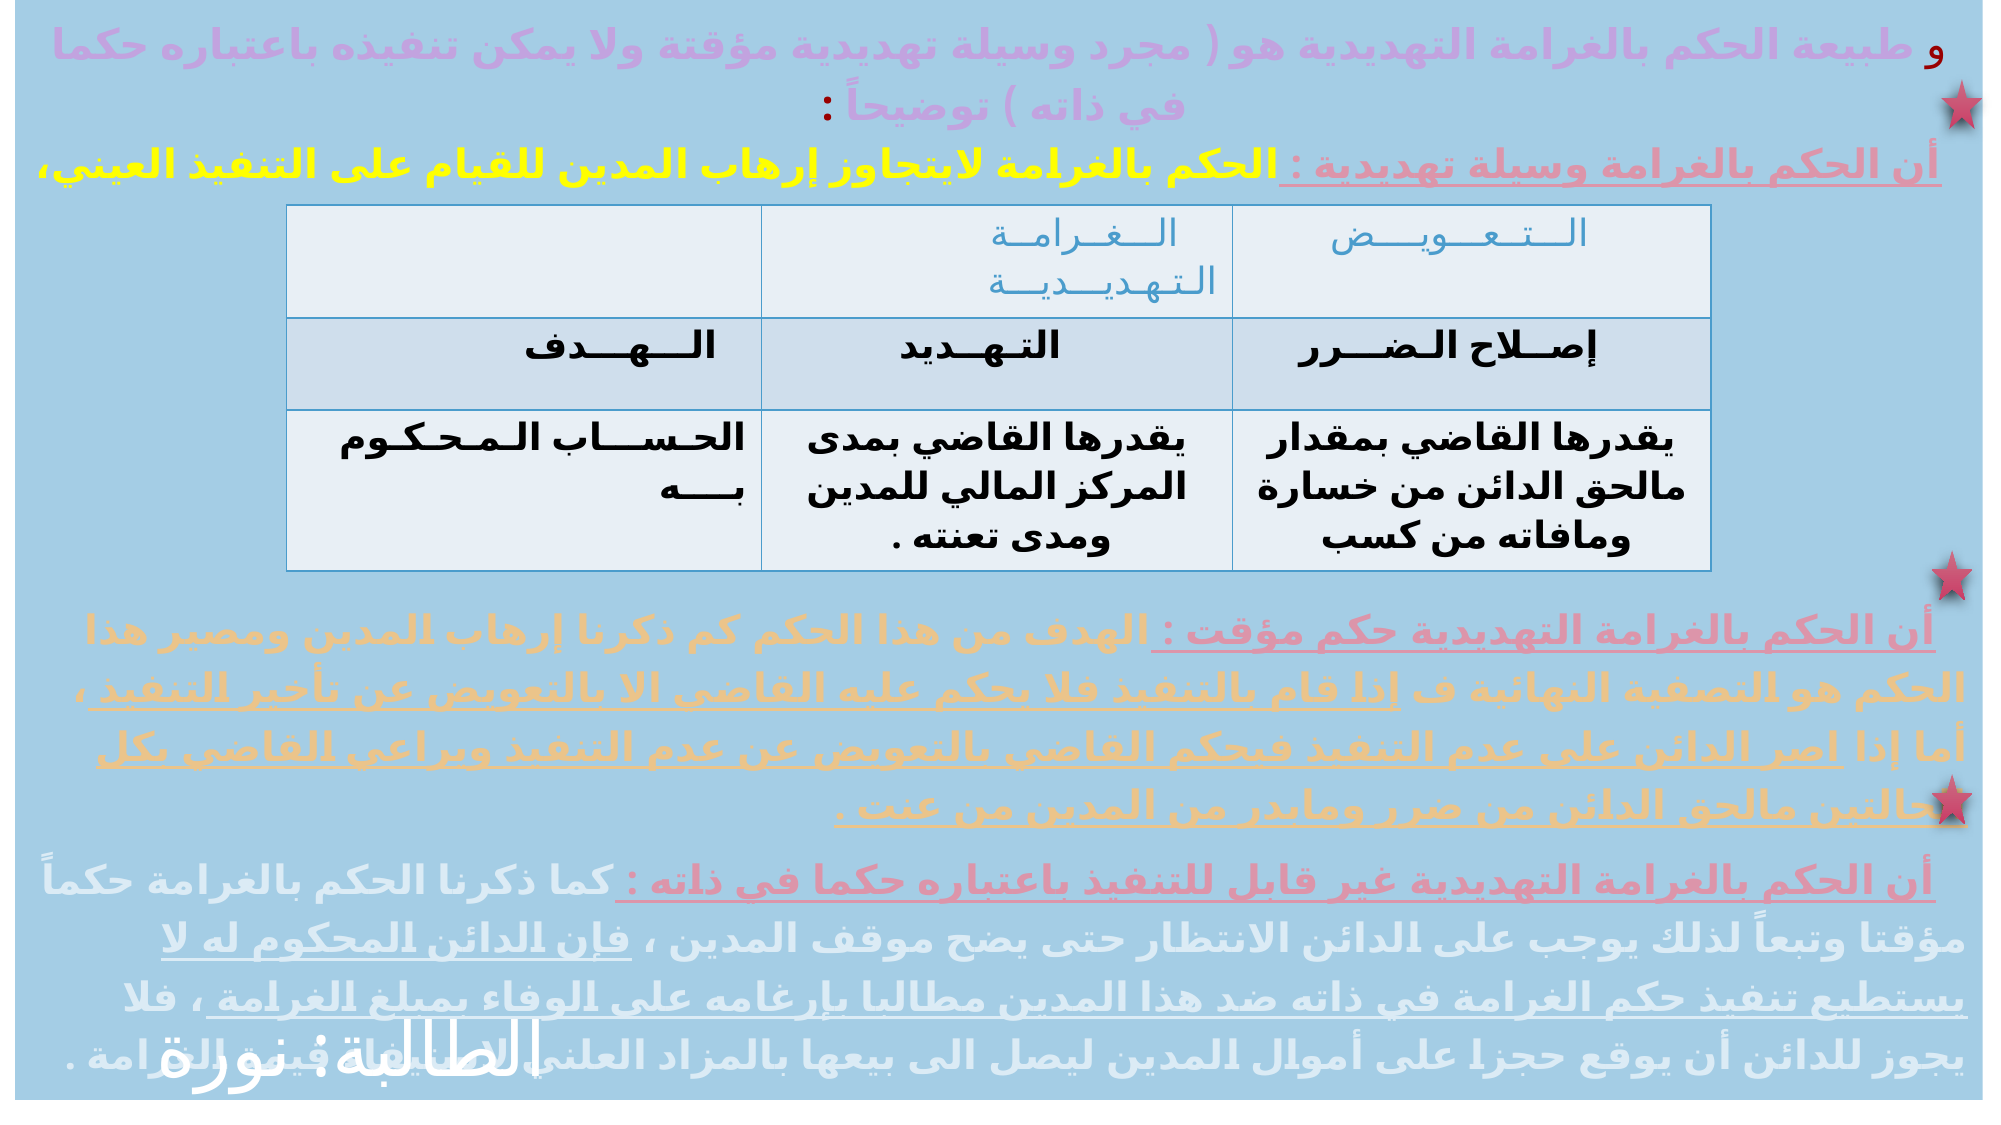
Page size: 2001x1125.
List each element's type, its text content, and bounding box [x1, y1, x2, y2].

table_header [287, 206, 761, 317]
text_box [1941, 79, 1983, 130]
text_box [1931, 773, 1973, 825]
table_cell الـــهـــدف [287, 319, 761, 409]
table_cell يقدرها القاضي بمقدار مالحق الدائن من خسارة ومافاته من كسب [1233, 411, 1710, 570]
table_cell إصــلاح الـضـــرر [1233, 319, 1710, 409]
table_cell الحـســـاب الـمـحـكـوم بــــه [287, 411, 761, 570]
subtitle و طبيعة الحكم بالغرامة التهديدية هو ( مجرد وسيلة تهديدية مؤقتة ولا يمكن تنفيذه باعتباره حكما في ذاته ) توضيحاً : أن الحكم بالغرامة وسيلة تهديدية : الحكم بالغرامة لايتجاوز إرهاب المدين للقيام على التنفيذ العيني، والغرامة تختلف عن التعويض *مقارنة بين الغرامة التهديدية والتعويض : أن الحكم بالغرامة التهديدية حكم مؤقت : الهدف من هذا الحكم كم ذكرنا إرهاب المدين ومصير هذا الحكم هو التصفية النهائية ف إذا قام بالتنفيذ فلا يحكم عليه القاضي الا بالتعويض عن تأخير التنفيذ ، أما إذا اصر الدائن على عدم التنفيذ فيحكم القاضي بالتعويض عن عدم التنفيذ ويراعي القاضي بكل الحالتين مالحق الدائن من ضرر ومابدر من المدين من عنت . أن الحكم بالغرامة التهديدية غير قابل للتنفيذ باعتباره حكما في ذاته : كما ذكرنا الحكم بالغرامة حكماً مؤقتا وتبعاً لذلك يوجب على الدائن الانتظار حتى يضح موقف المدين ، فإن الدائن المحكوم له لا يستطيع تنفيذ حكم الغرامة في ذاته ضد هذا المدين مطالبا بإرغامه على الوفاء بمبلغ الغرامة ، فلا يجوز للدائن أن يوقع حجزا على أموال المدين ليصل الى بيعها بالمزاد العلني لاستيفاء قيمة الغرامة . [15, 0, 1983, 1100]
table_header الـــتــعـــويــــض [1233, 206, 1710, 317]
text_box الطالبة: نورة الشعيبي [15, 993, 562, 1125]
text_box [1931, 550, 1973, 601]
table_header الـــغــرامــة الـتـهـديـــديـــة [762, 206, 1232, 317]
table_cell يقدرها القاضي بمدى المركز المالي للمدين ومدى تعنته . [762, 411, 1232, 570]
table_cell التـهــديد [762, 319, 1232, 409]
